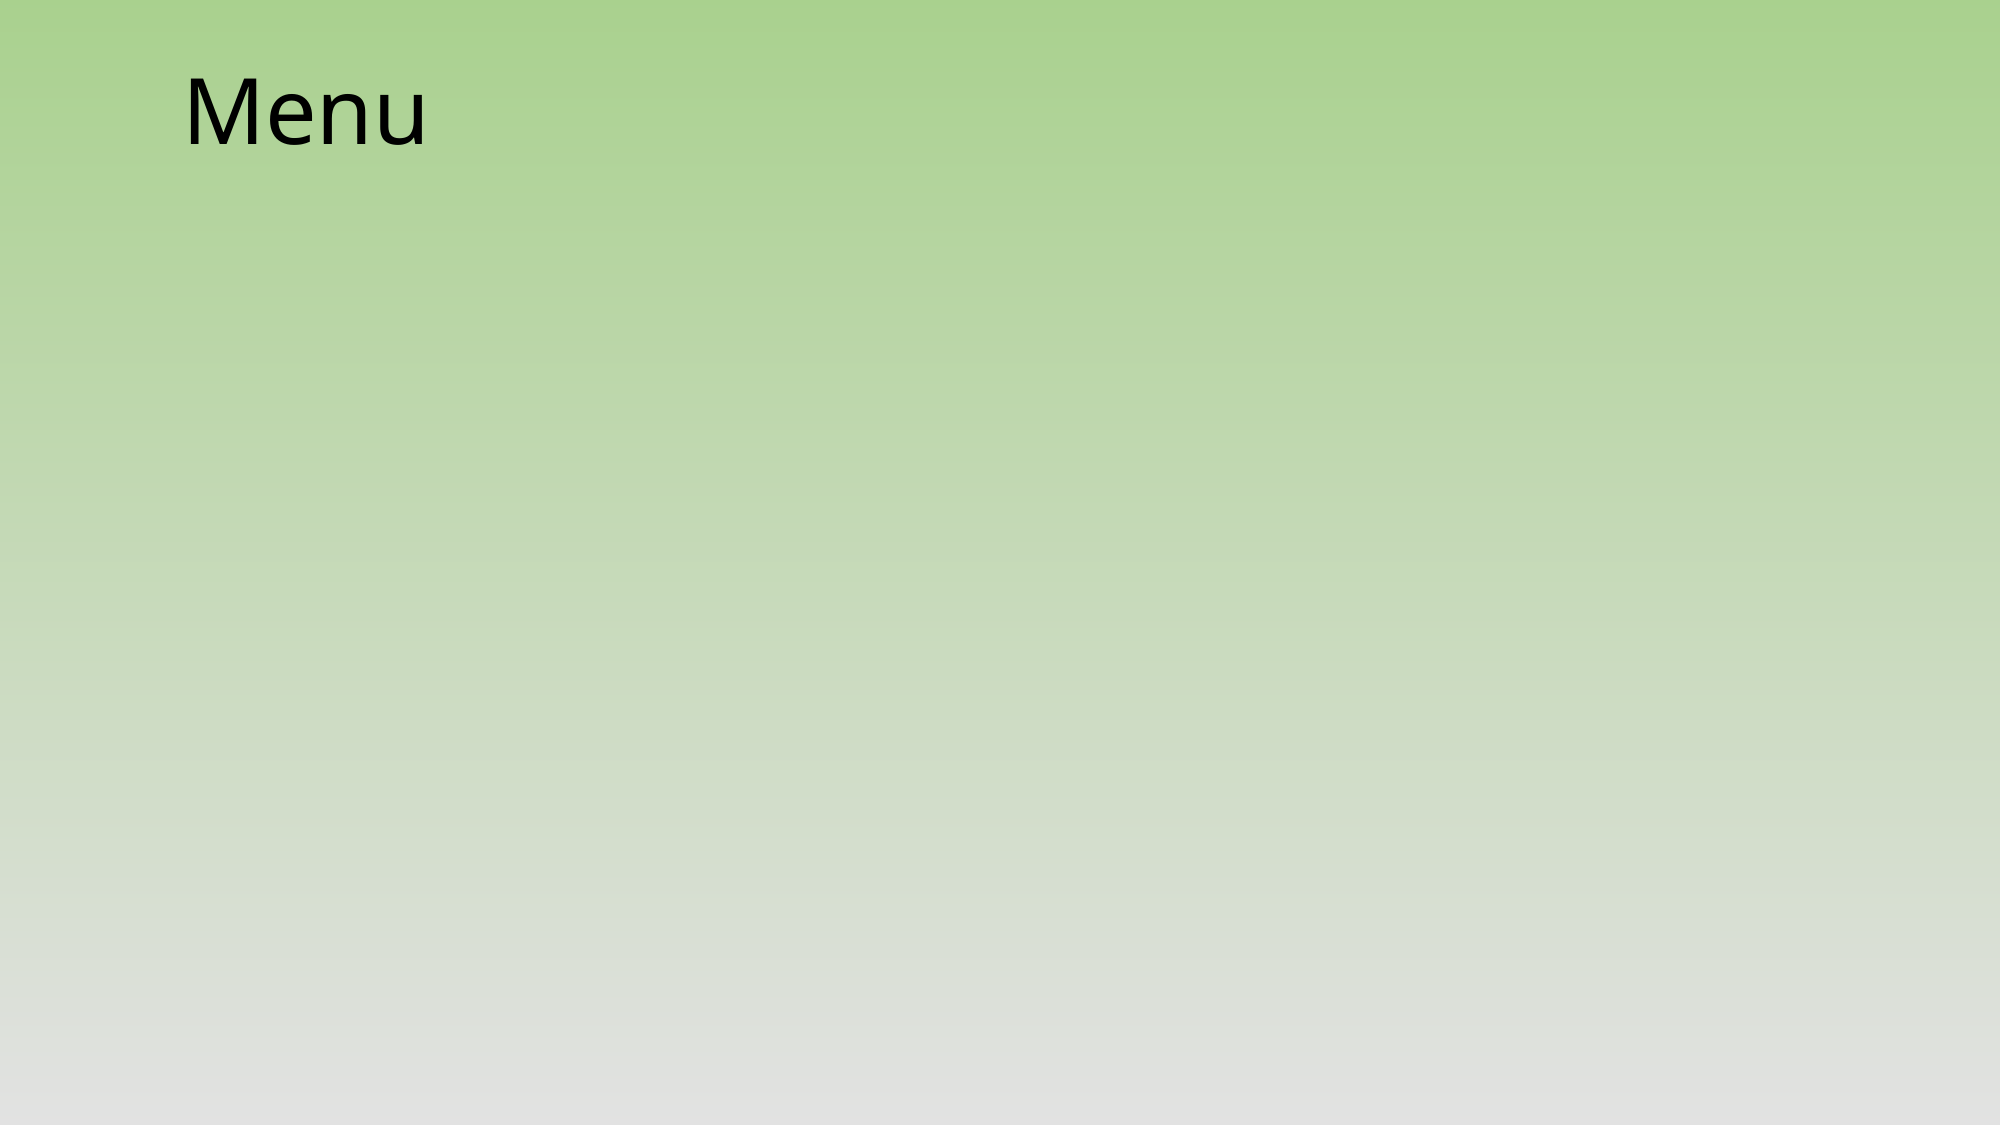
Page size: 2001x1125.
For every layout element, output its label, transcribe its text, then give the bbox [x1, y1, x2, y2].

title Menu [167, 5, 1893, 224]
